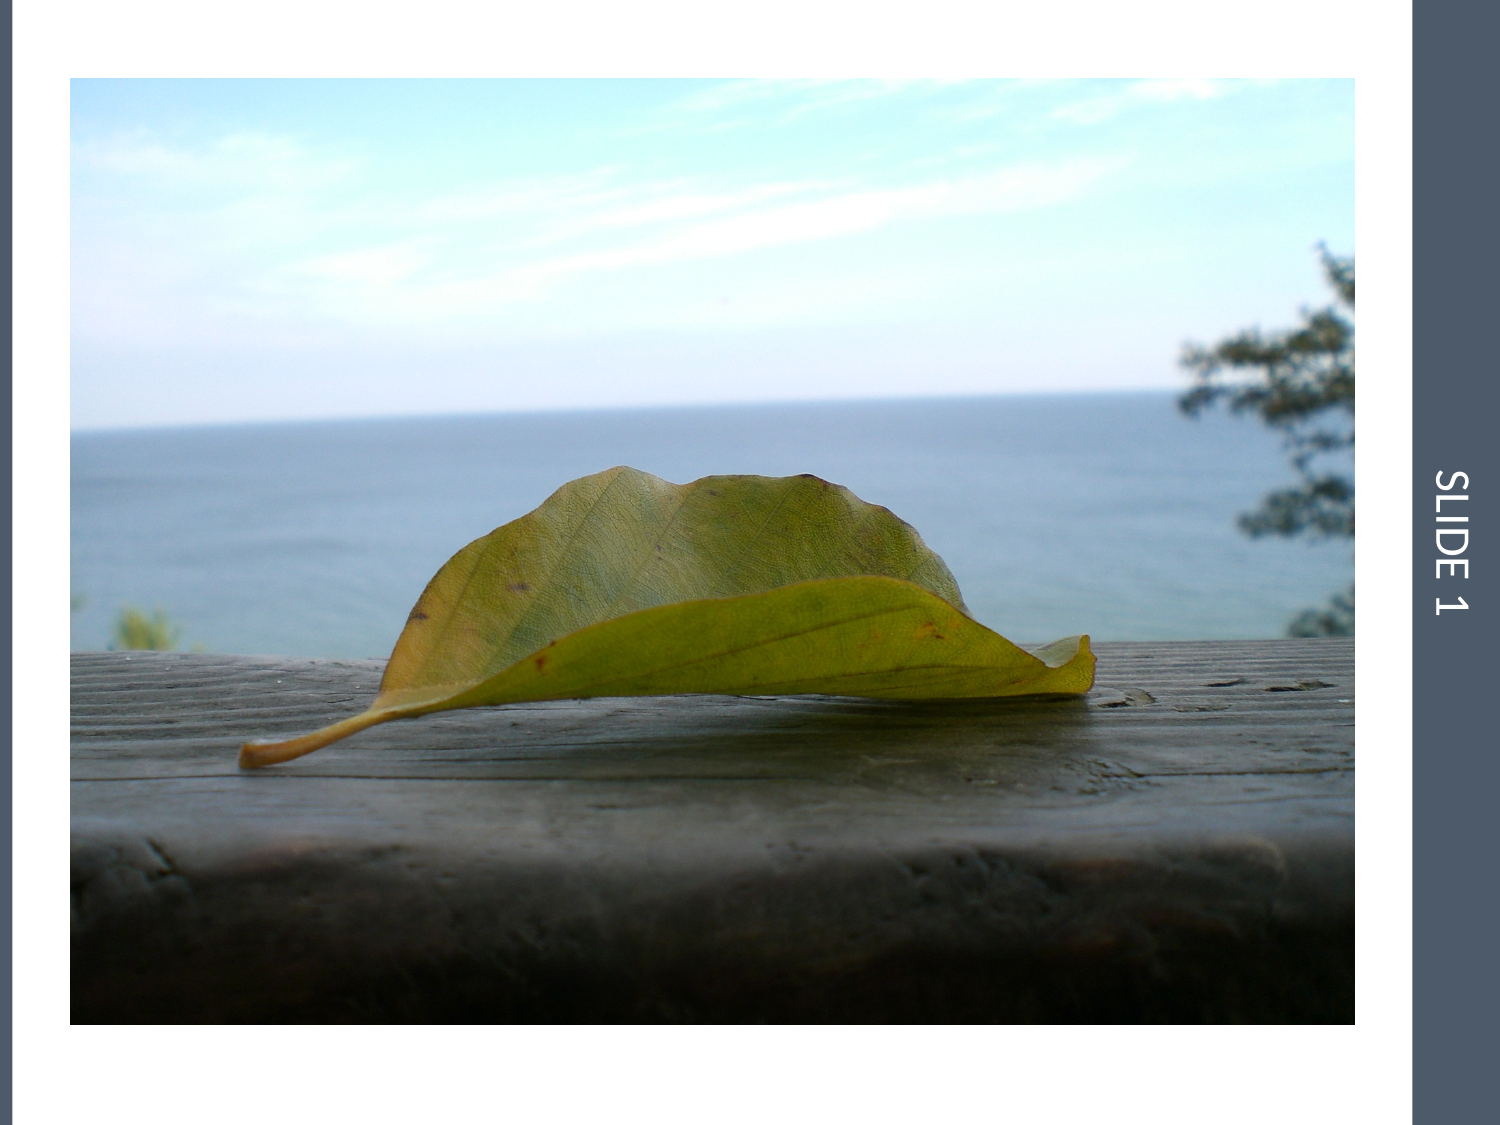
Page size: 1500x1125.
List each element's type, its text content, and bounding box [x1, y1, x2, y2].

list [70, 77, 1355, 1026]
title Slide 1 [1412, 62, 1500, 1025]
